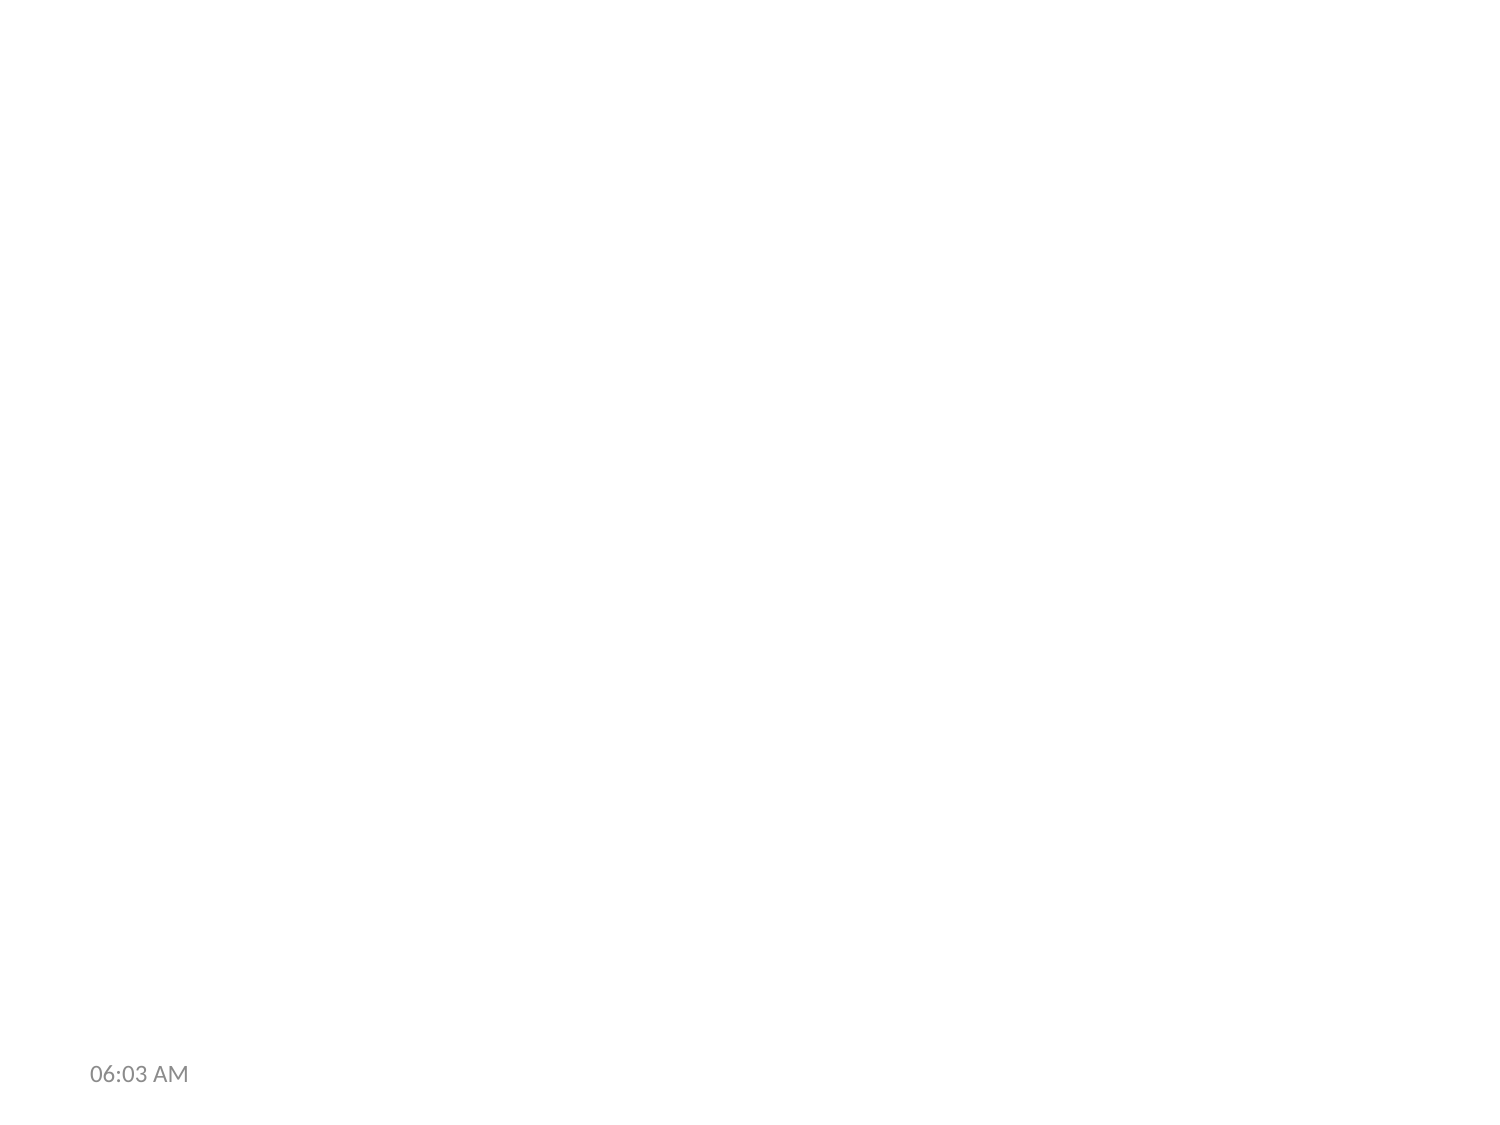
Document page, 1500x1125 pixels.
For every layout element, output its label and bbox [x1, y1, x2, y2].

slide_number [75, 1042, 425, 1103]
